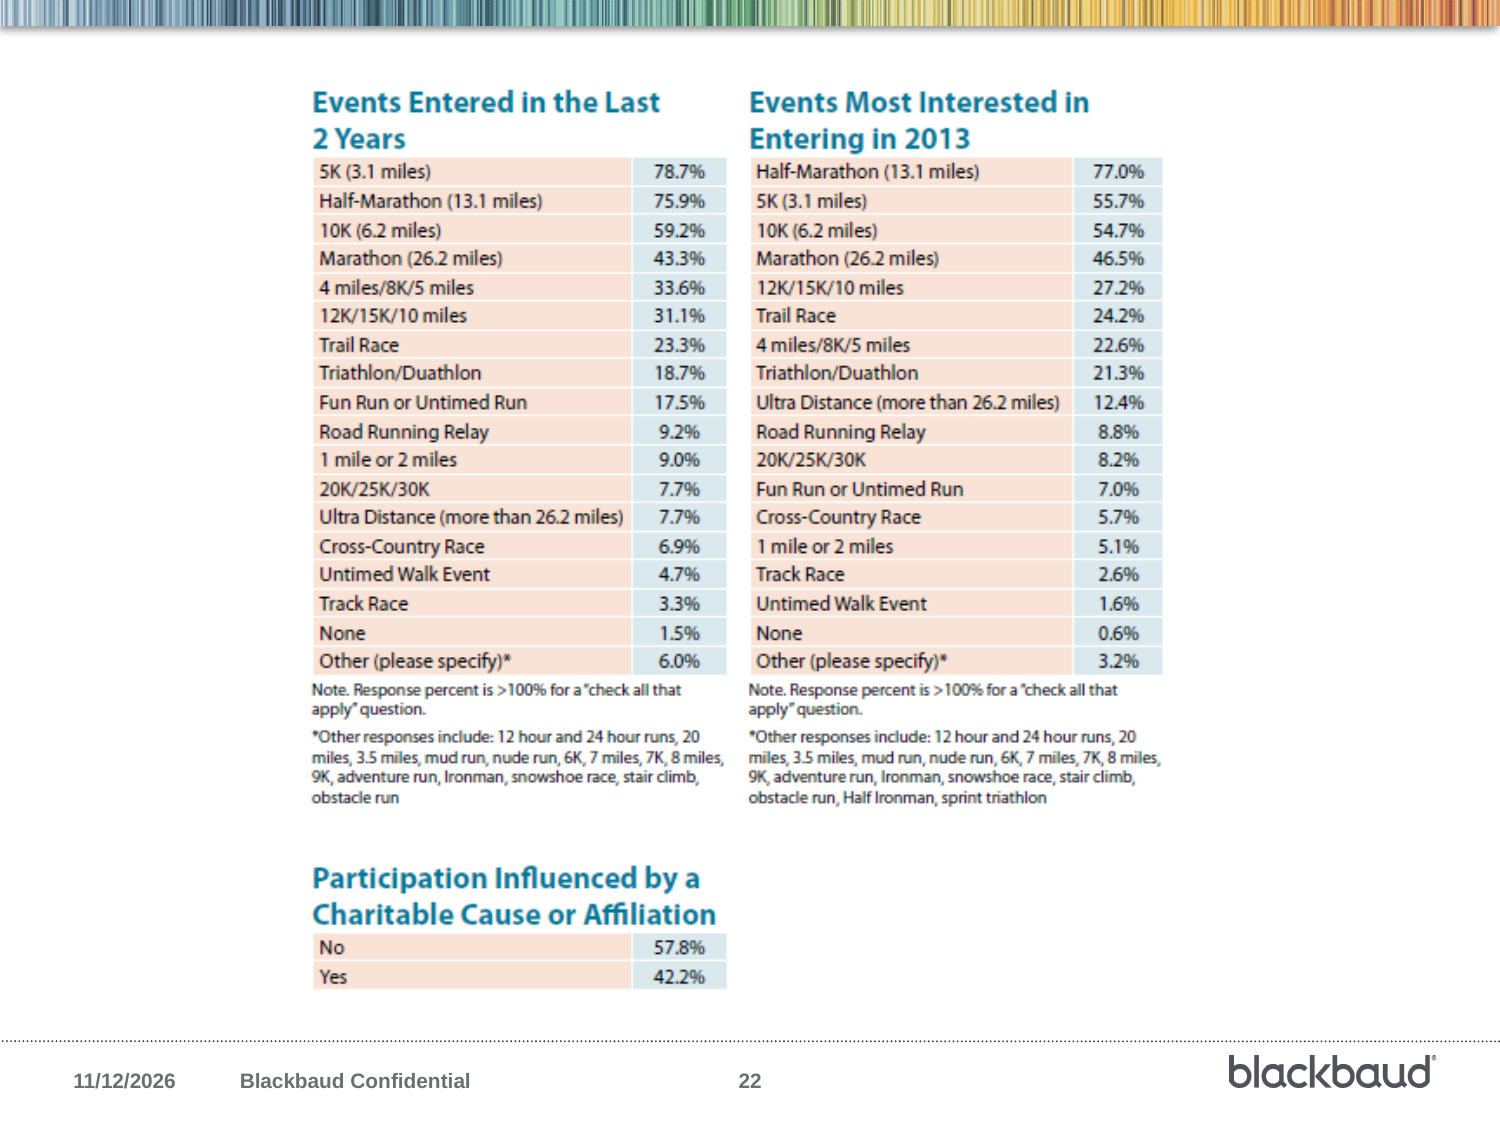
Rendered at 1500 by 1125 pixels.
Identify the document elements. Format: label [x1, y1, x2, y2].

picture [1229, 1055, 1437, 1088]
picture [273, 85, 1175, 1039]
picture [0, 0, 1500, 26]
